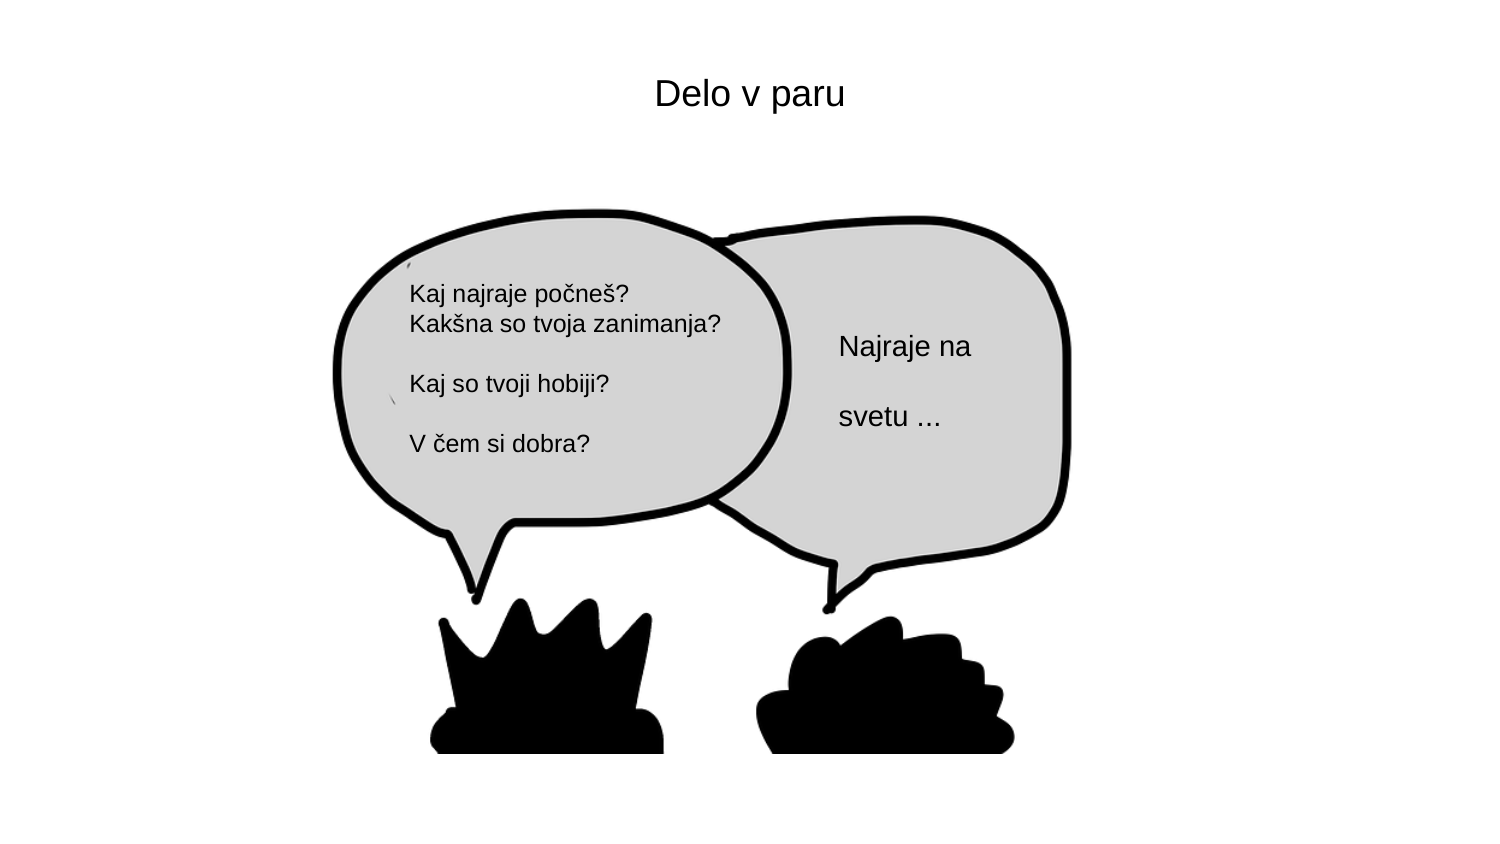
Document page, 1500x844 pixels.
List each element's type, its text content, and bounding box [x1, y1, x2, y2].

picture [322, 176, 1093, 754]
list Delo v paru [637, 47, 862, 104]
